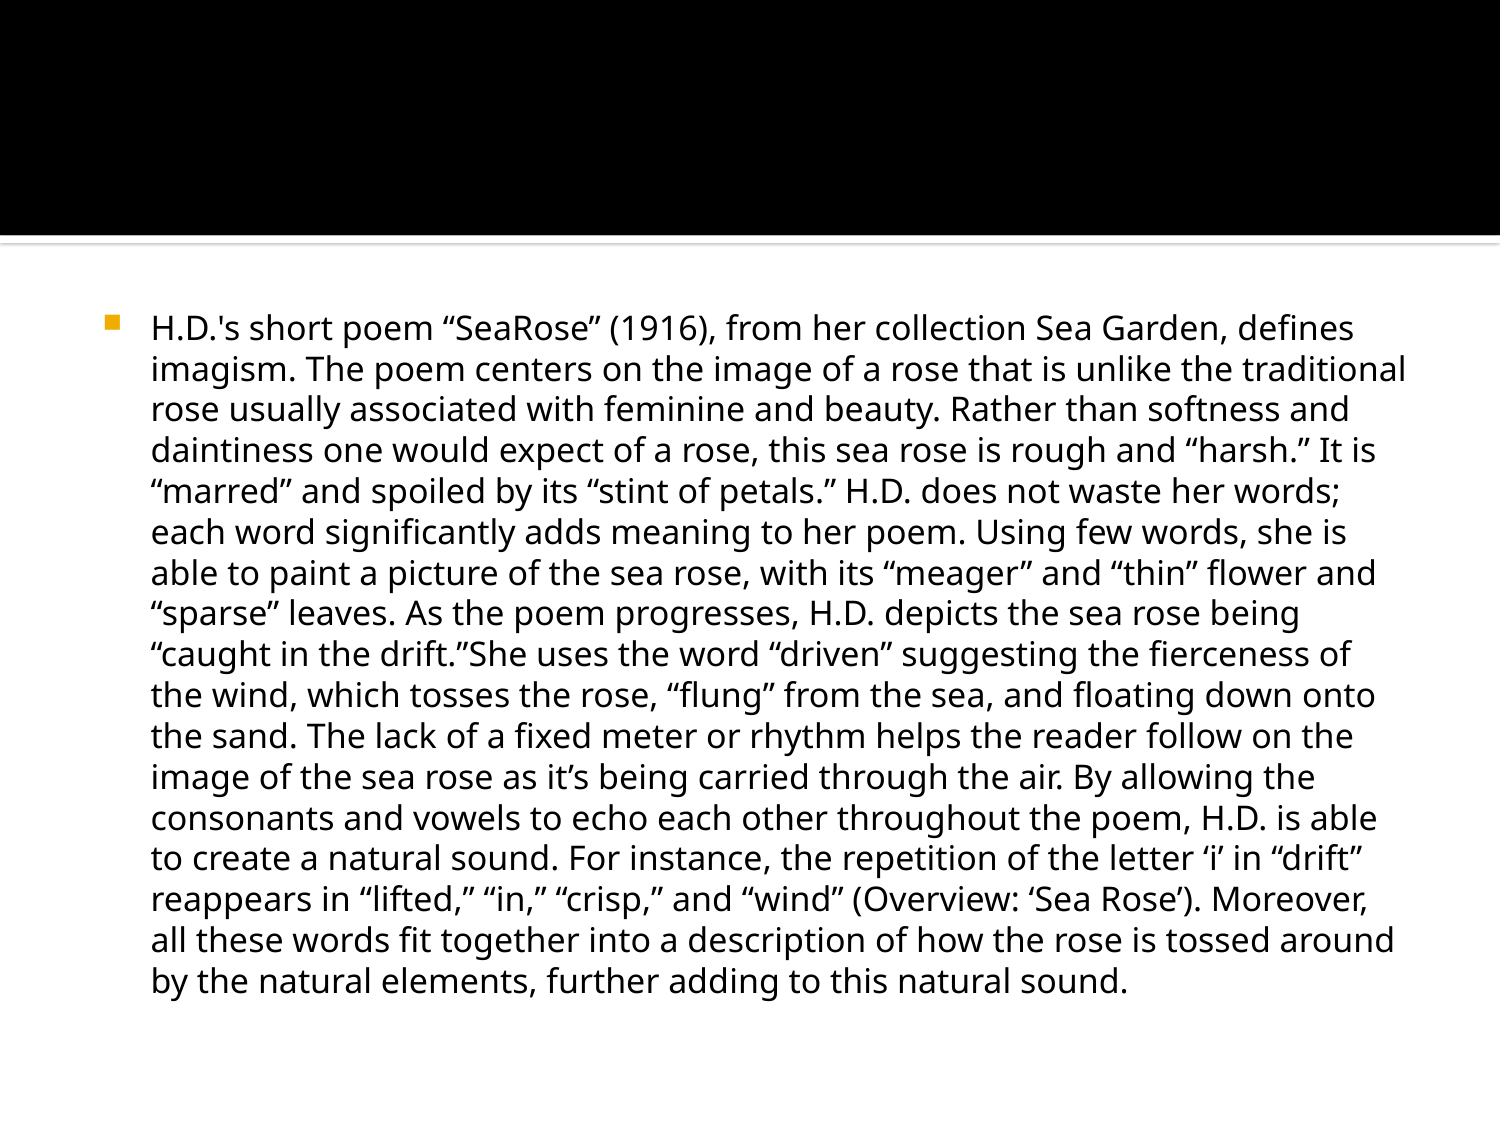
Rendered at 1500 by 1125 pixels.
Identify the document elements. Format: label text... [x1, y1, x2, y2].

list H.D.'s short poem “SeaRose” (1916), from her collection Sea Garden, defines imagism. The poem centers on the image of a rose that is unlike the traditional rose usually associated with feminine and beauty. Rather than softness and daintiness one would expect of a rose, this sea rose is rough and “harsh.” It is “marred” and spoiled by its “stint of petals.” H.D. does not waste her words; each word significantly adds meaning to her poem. Using few words, she is able to paint a picture of the sea rose, with its “meager” and “thin” flower and “sparse” leaves. As the poem progresses, H.D. depicts the sea rose being “caught in the drift.”She uses the word “driven” suggesting the fierceness of the wind, which tosses the rose, “flung” from the sea, and floating down onto the sand. The lack of a fixed meter or rhythm helps the reader follow on the image of the sea rose as it’s being carried through the air. By allowing the consonants and vowels to echo each other throughout the poem, H.D. is able to create a natural sound. For instance, the repetition of the letter ‘i’ in “drift” reappears in “lifted,” “in,” “crisp,” and “wind” (Overview: ‘Sea Rose’). Moreover, all these words fit together into a description of how the rose is tossed around by the natural elements, further adding to this natural sound. [75, 291, 1425, 1050]
